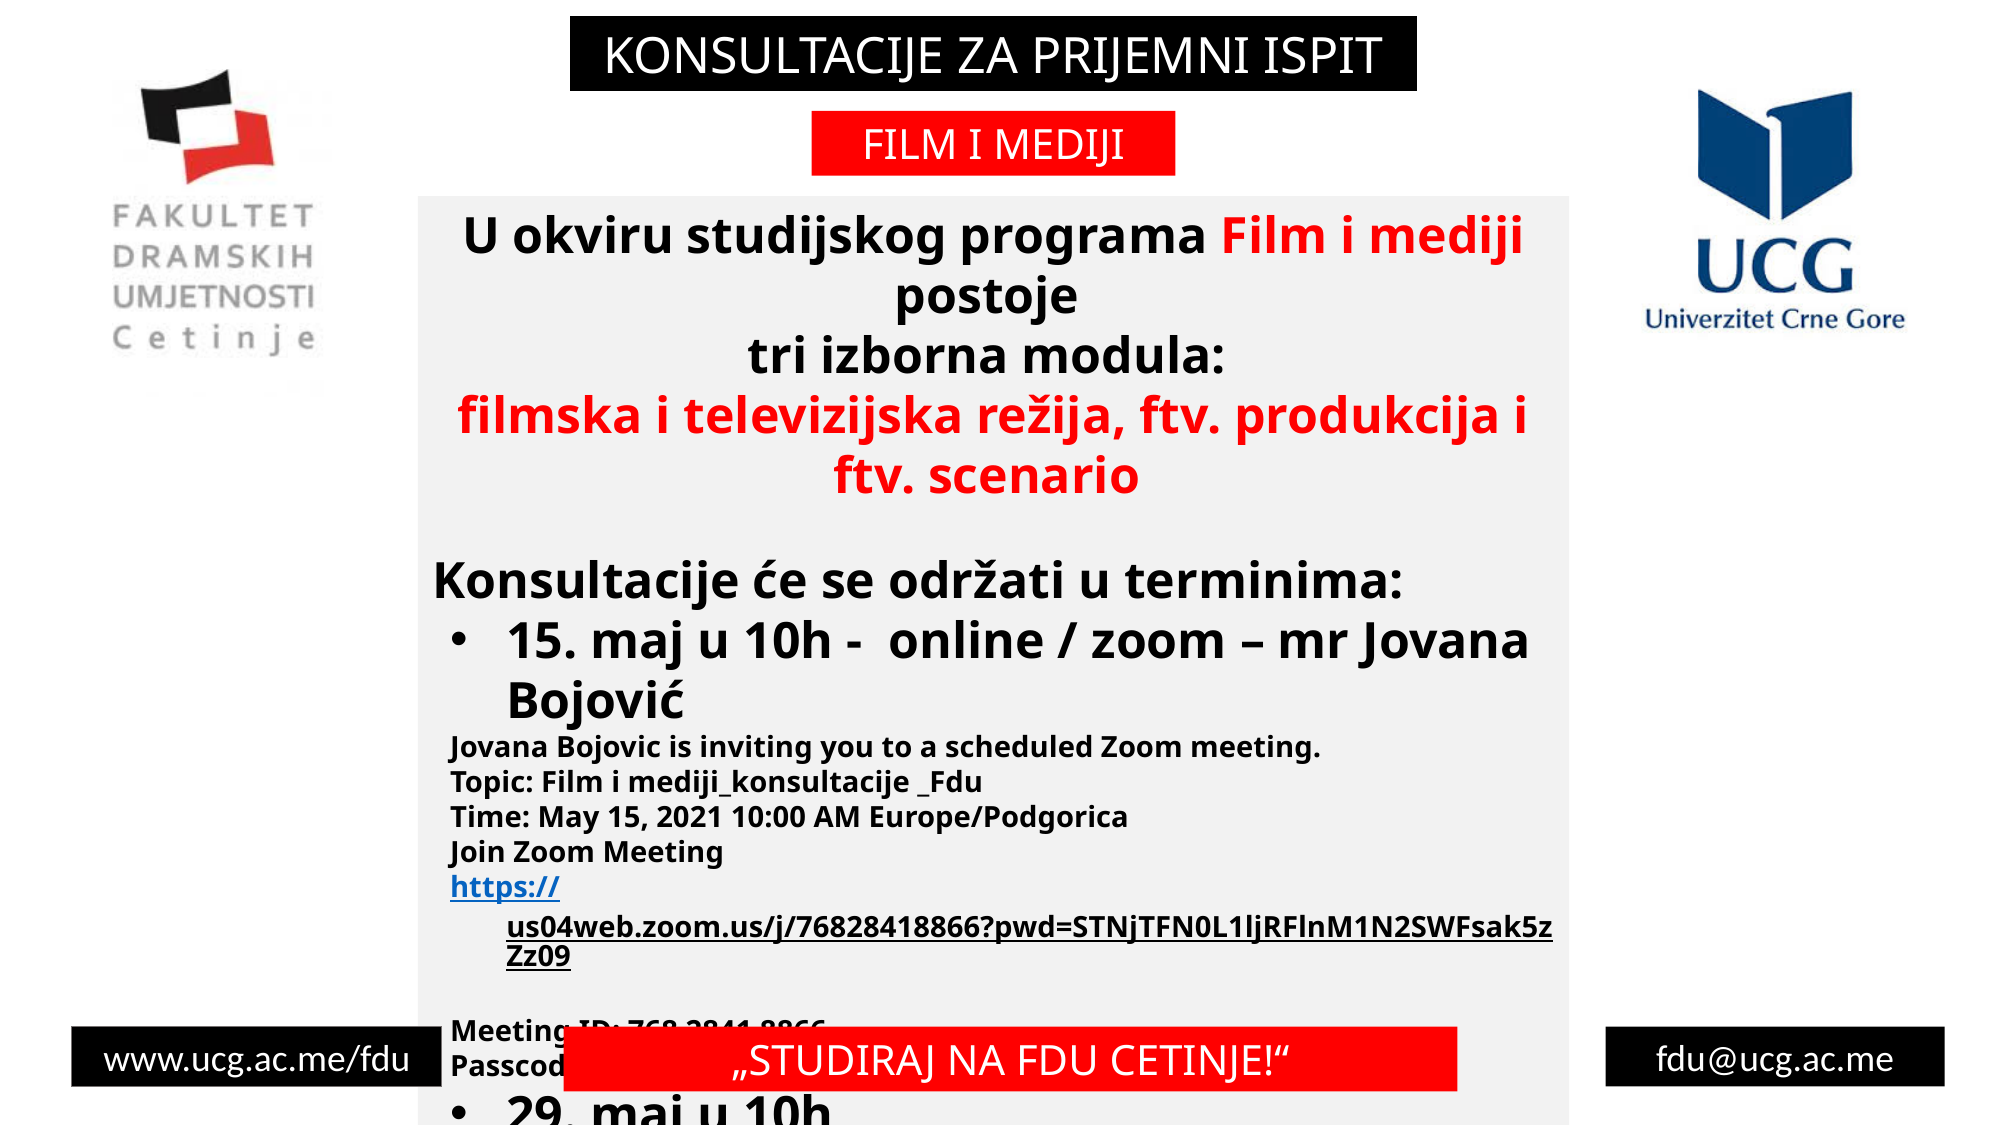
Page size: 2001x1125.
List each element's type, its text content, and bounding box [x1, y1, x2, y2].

text_box „STUDIRAJ NA FDU CETINJE!“ [563, 1026, 1458, 1092]
text_box FILM I MEDIJI [811, 110, 1176, 176]
picture [112, 69, 332, 397]
text_box KONSULTACIJE ZA PRIJEMNI ISPIT [570, 16, 1417, 91]
text_box www.ucg.ac.me/fdu [71, 1026, 442, 1087]
picture [1641, 69, 1909, 344]
text_box U okviru studijskog programa Film i mediji postoje tri izborna modula: filmska i televizijska režija, ftv. produkcija i ftv. scenario Konsultacije će se održati u terminima: 15. maj u 10h - online / zoom – mr Jovana Bojović Jovana Bojovic is inviting you to a scheduled Zoom meeting. Topic: Film i mediji_konsultacije _Fdu Time: May 15, 2021 10:00 AM Europe/Podgorica Join Zoom Meeting https://us04web.zoom.us/j/76828418866?pwd=STNjTFN0L1ljRFlnM1N2SWFsak5zZz09 Meeting ID: 768 2841 8866 Passcode: zgS03H 29. maj u 10h 5. jun u 10h 12. jun u 10h [417, 196, 1570, 1125]
text_box fdu@ucg.ac.me [1605, 1026, 1945, 1087]
